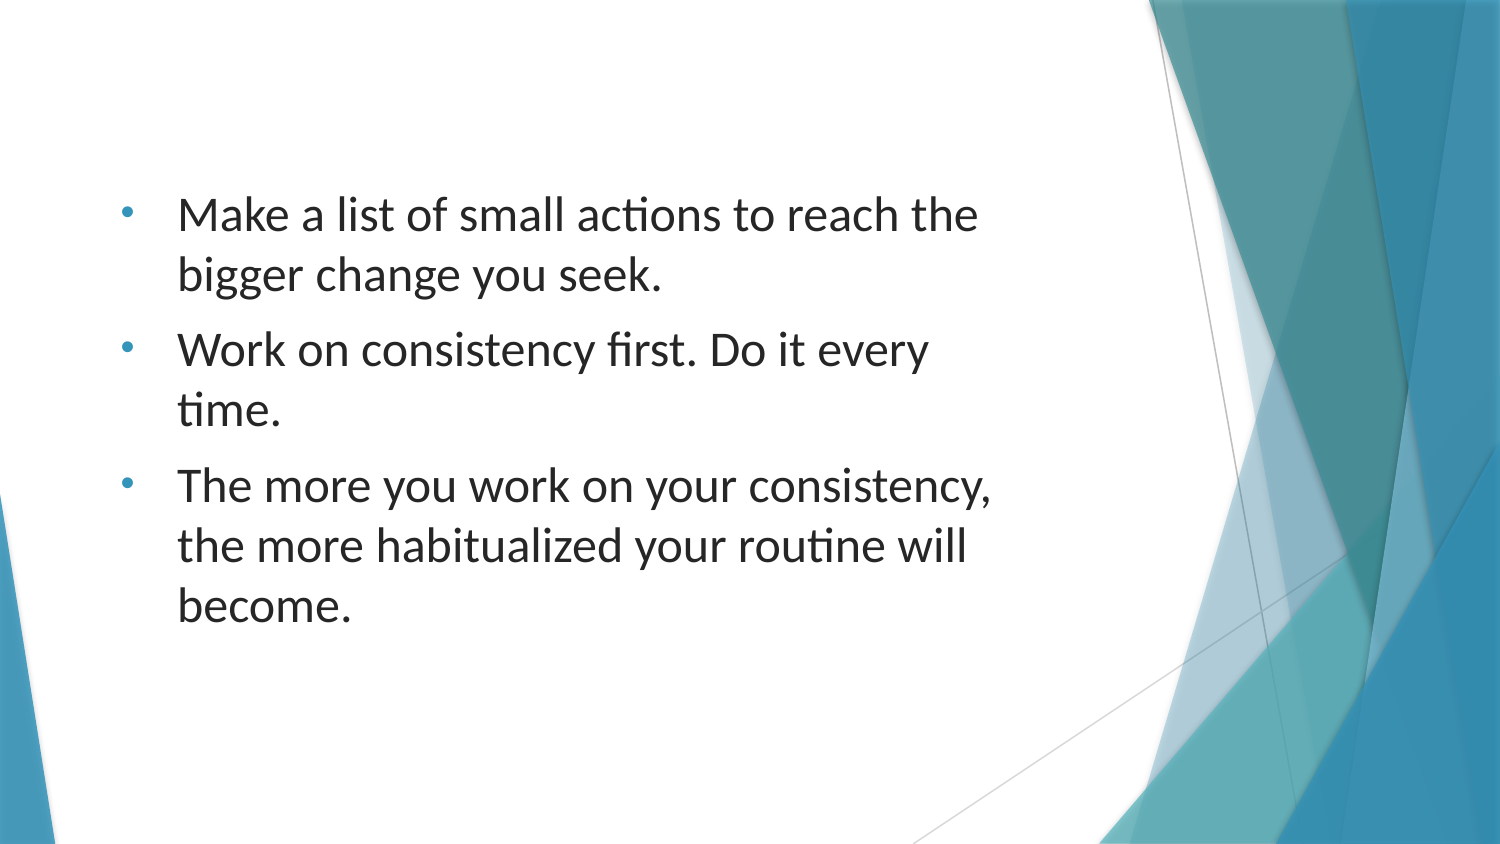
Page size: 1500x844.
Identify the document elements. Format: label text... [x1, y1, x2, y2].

text_box Make a list of small actions to reach the bigger change you seek. Work on consistency first. Do it every time. The more you work on your consistency, the more habitualized your routine will become. [105, 173, 1058, 683]
